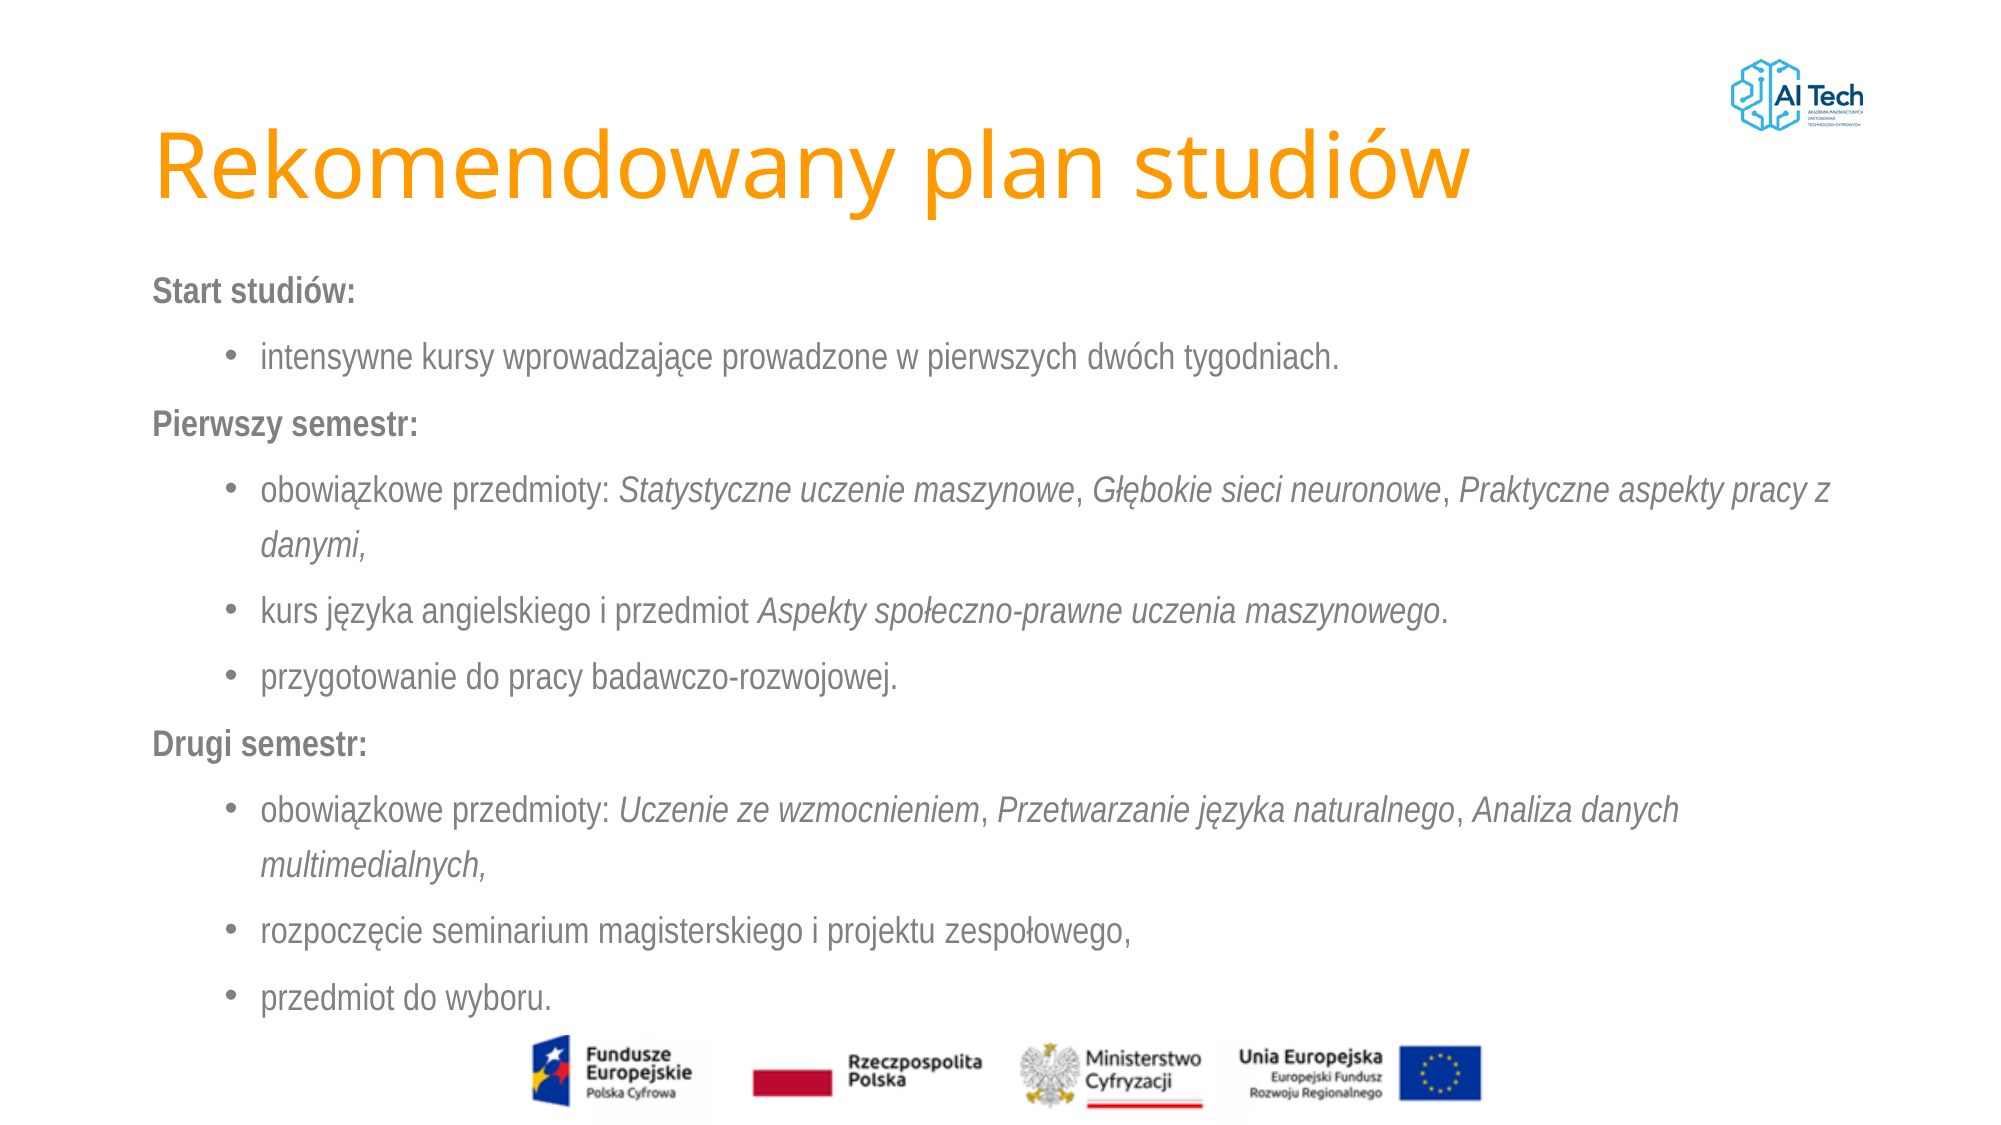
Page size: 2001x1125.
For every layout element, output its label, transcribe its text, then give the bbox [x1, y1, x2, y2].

picture [499, 1035, 1501, 1125]
list Start studiów: intensywne kursy wprowadzające prowadzone w pierwszych dwóch tygodniach. Pierwszy semestr: obowiązkowe przedmioty: Statystyczne uczenie maszynowe, Głębokie sieci neuronowe, Praktyczne aspekty pracy z danymi, kurs języka angielskiego i przedmiot Aspekty społeczno-prawne uczenia maszynowego. przygotowanie do pracy badawczo-rozwojowej. Drugi semestr: obowiązkowe przedmioty: Uczenie ze wzmocnieniem, Przetwarzanie języka naturalnego, Analiza danych multimedialnych, rozpoczęcie seminarium magisterskiego i projektu zespołowego, przedmiot do wyboru. [137, 248, 1863, 1034]
title Rekomendowany plan studiów [137, 59, 1863, 248]
